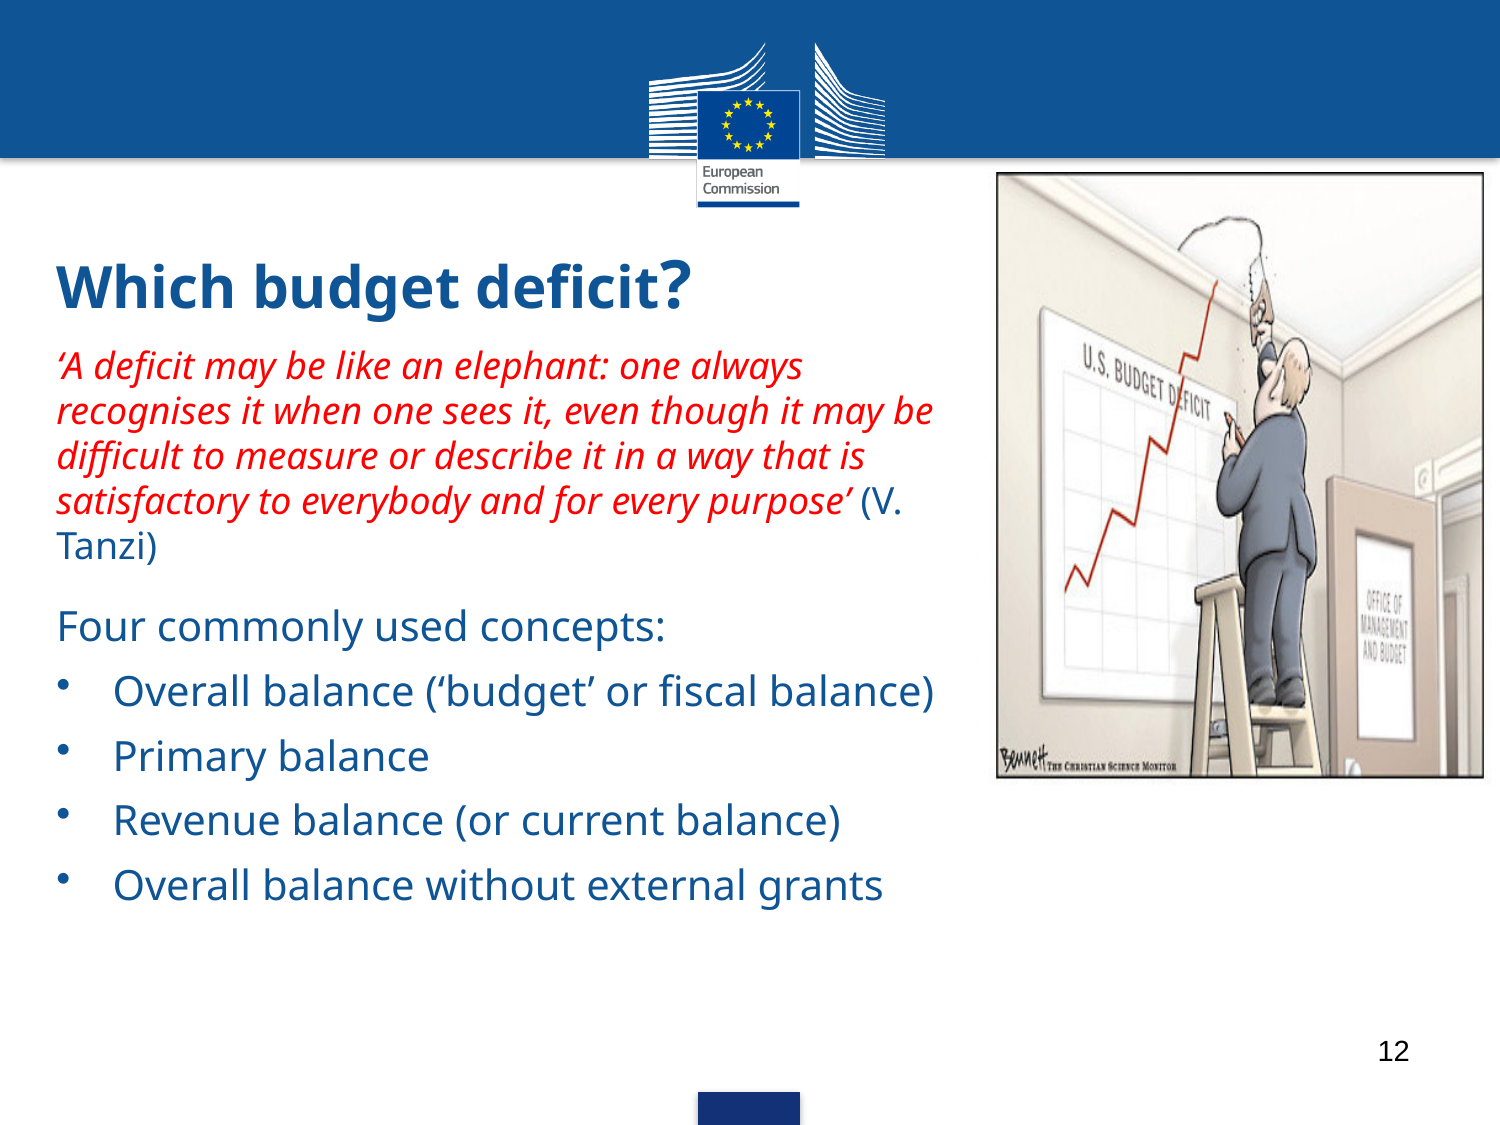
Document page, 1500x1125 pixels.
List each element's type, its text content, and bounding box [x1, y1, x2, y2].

slide_number 12 [1074, 1024, 1426, 1103]
list Which budget deficit? ‘A deficit may be like an elephant: one always recognises it when one sees it, even though it may be difficult to measure or describe it in a way that is satisfactory to everybody and for every purpose’ (V. Tanzi) Four commonly used concepts: Overall balance (‘budget’ or fiscal balance) Primary balance Revenue balance (or current balance) Overall balance without external grants [40, 234, 999, 1067]
picture [978, 172, 1500, 811]
picture [649, 42, 885, 208]
